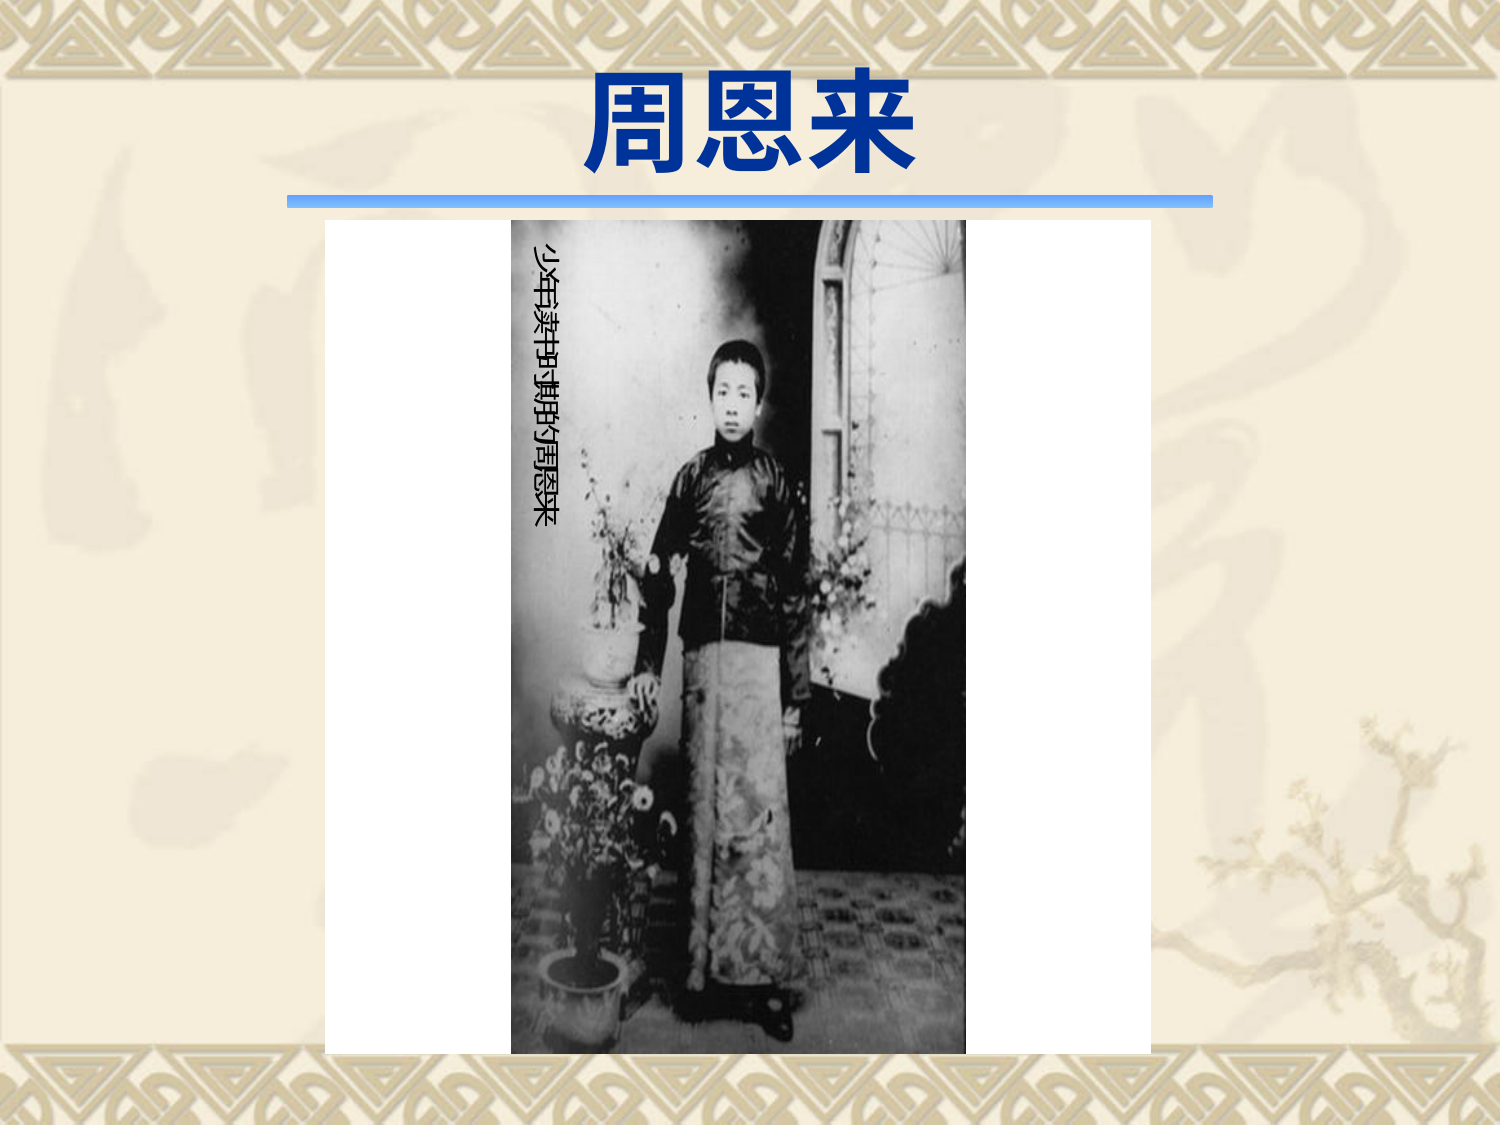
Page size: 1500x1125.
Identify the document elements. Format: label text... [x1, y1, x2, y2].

picture [0, 0, 1500, 1125]
text_box 周恩来 [287, 208, 1213, 213]
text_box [324, 220, 1152, 1054]
text_box 周恩来 [287, 24, 1213, 195]
text_box [287, 195, 1213, 208]
